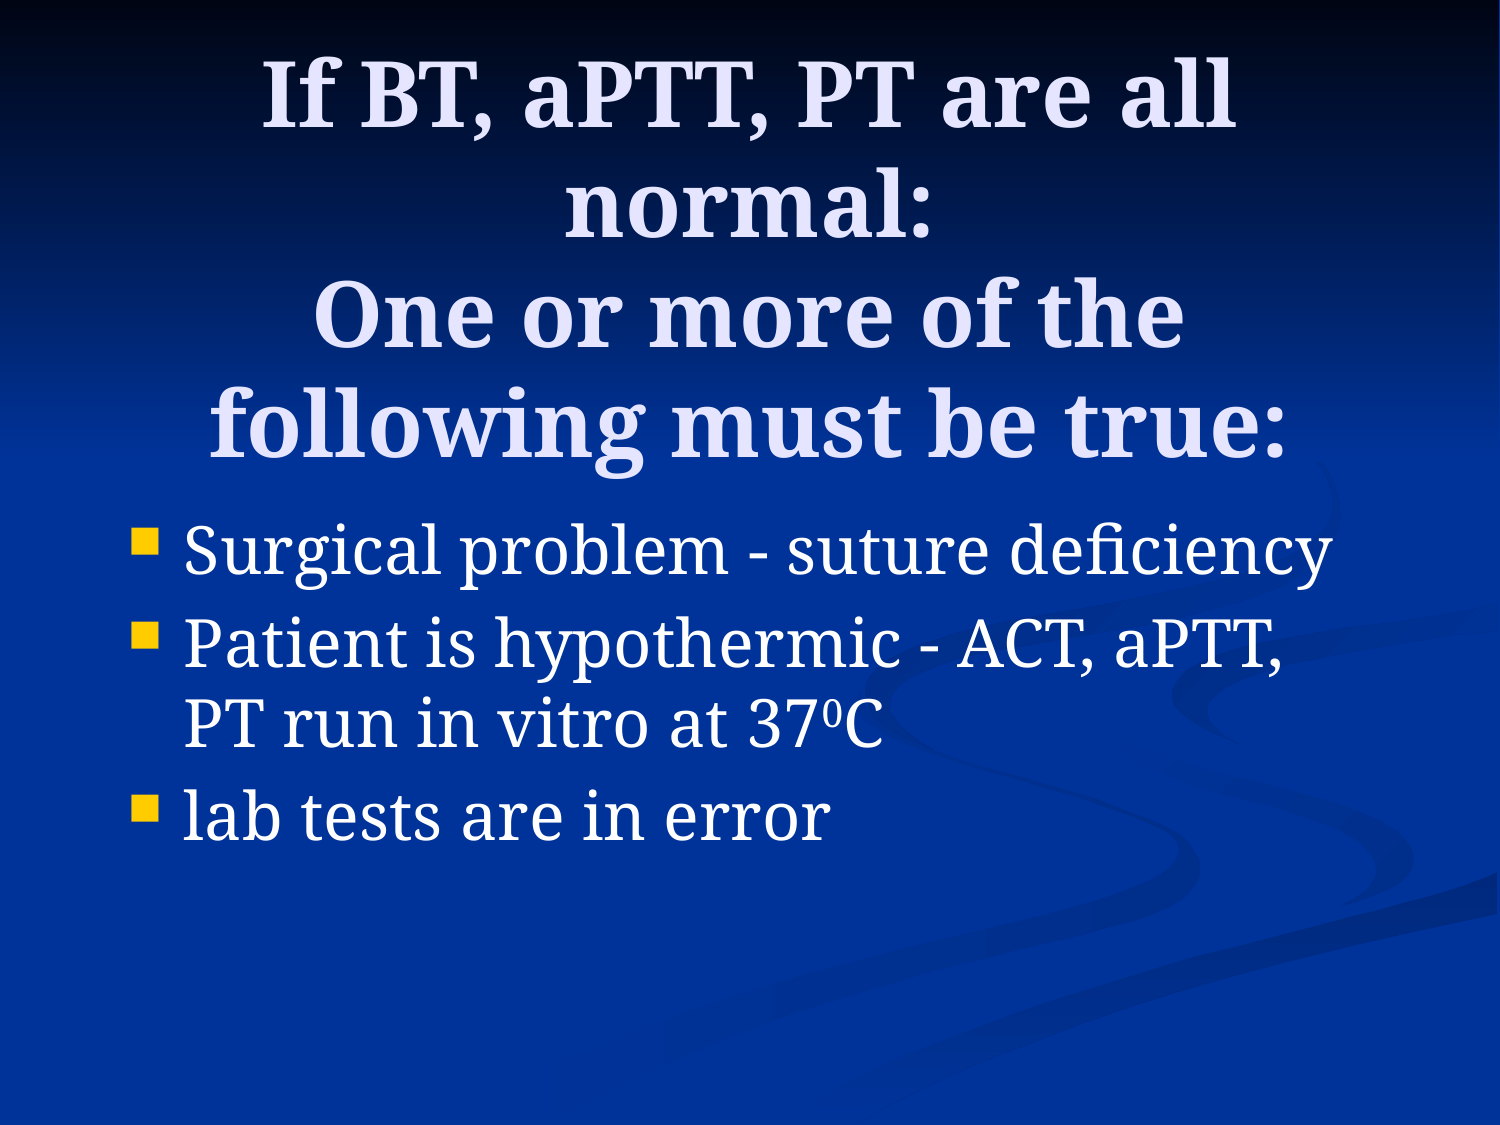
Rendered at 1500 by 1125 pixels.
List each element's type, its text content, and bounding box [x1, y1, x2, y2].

list Surgical problem - suture deficiency Patient is hypothermic - ACT, aPTT, PT run in vitro at 370C lab tests are in error [112, 499, 1388, 1063]
title If BT, aPTT, PT are all normal: One or more of the following must be true: [112, 162, 1388, 351]
